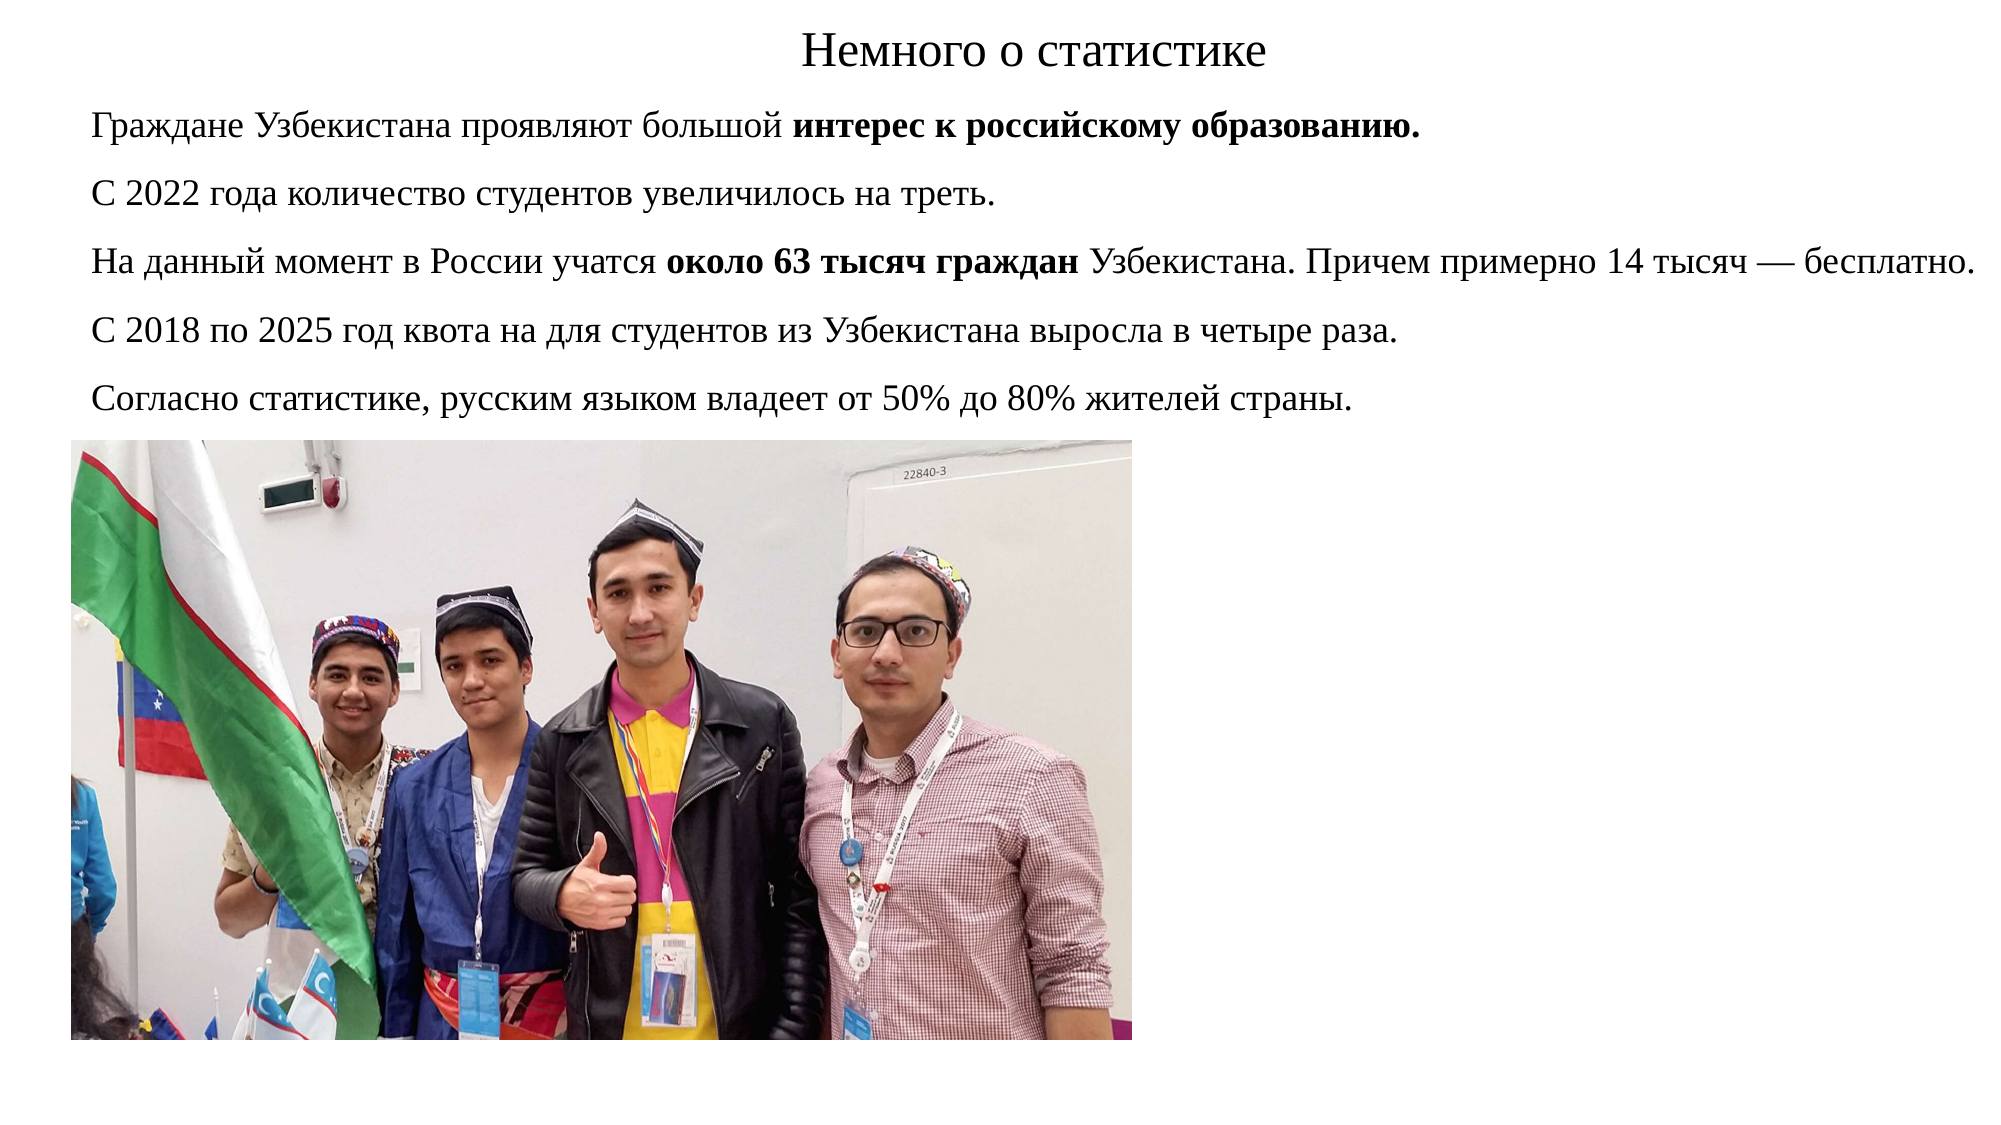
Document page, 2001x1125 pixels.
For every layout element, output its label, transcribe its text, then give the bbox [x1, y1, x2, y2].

text_box Немного о статистике Граждане Узбекистана проявляют большой интерес к российскому образованию. С 2022 года количество студентов увеличилось на треть. На данный момент в России учатся около 63 тысяч граждан Узбекистана. Причем примерно 14 тысяч — бесплатно. С 2018 по 2025 год квота на для студентов из Узбекистана выросла в четыре раза. Согласно статистике, русским языком владеет от 50% до 80% жителей страны. [76, 0, 1992, 488]
picture [71, 440, 1132, 1040]
